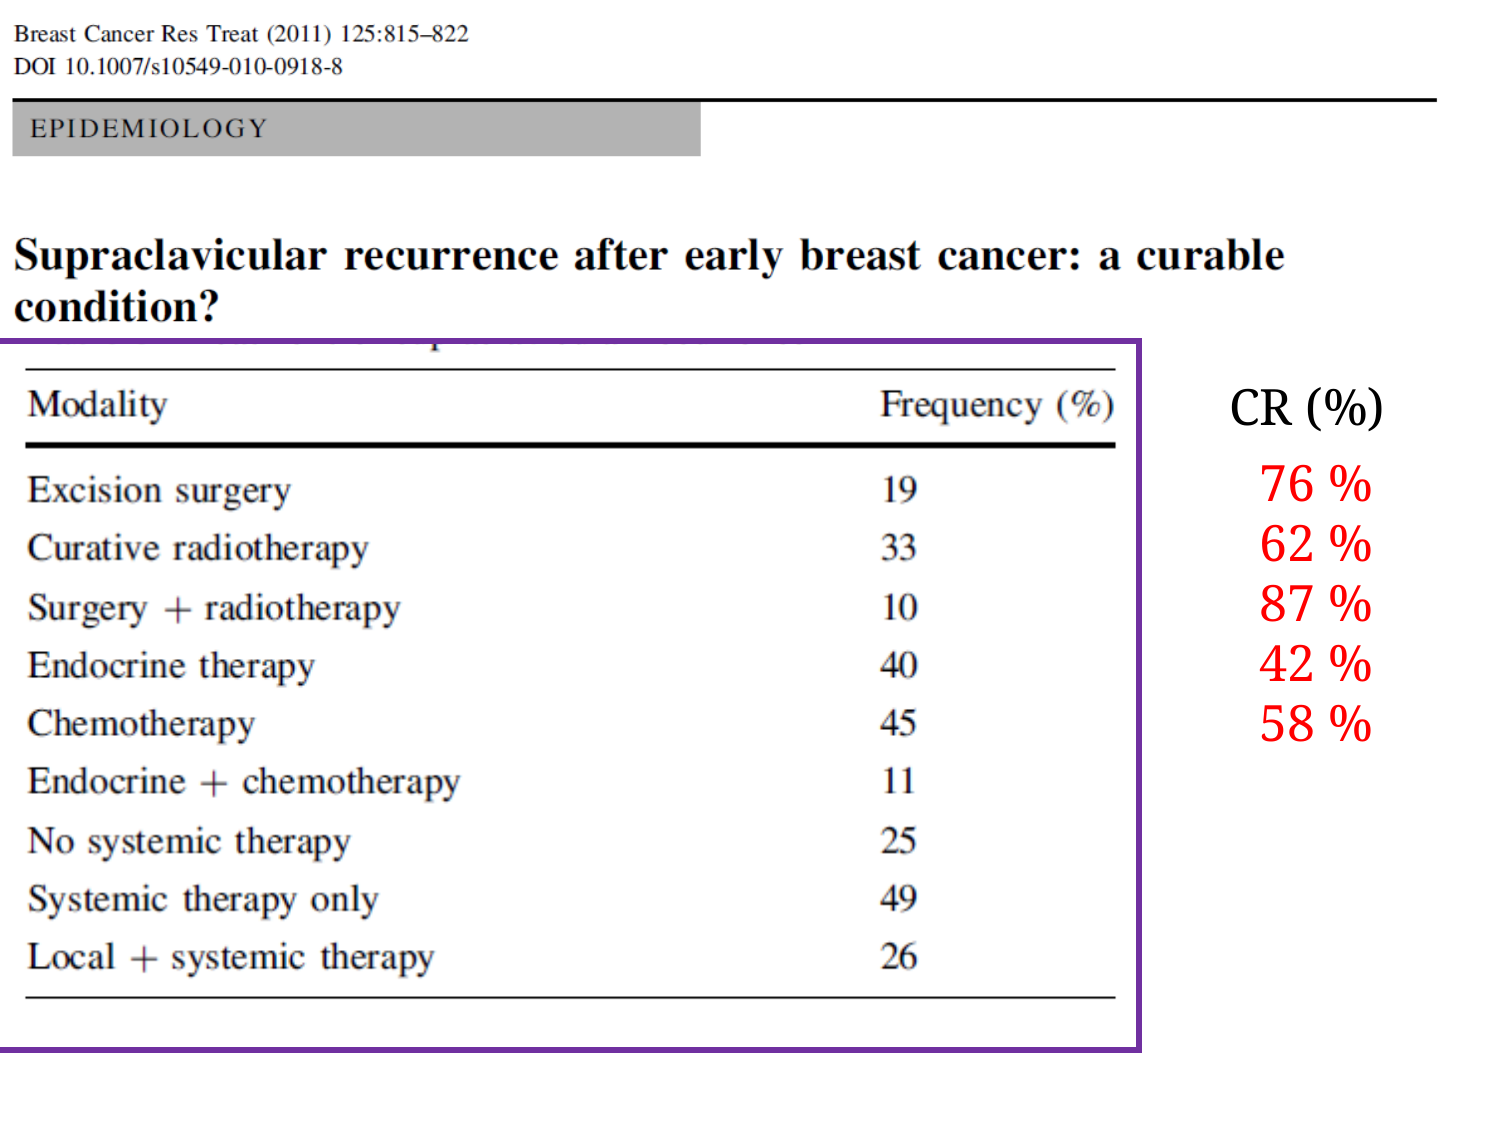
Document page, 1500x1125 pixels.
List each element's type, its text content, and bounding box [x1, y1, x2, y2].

text_box 76 % 62 % 87 % 42 % 58 % [1244, 444, 1388, 820]
picture [0, 0, 1500, 1048]
text_box CR (%) [1214, 367, 1459, 443]
